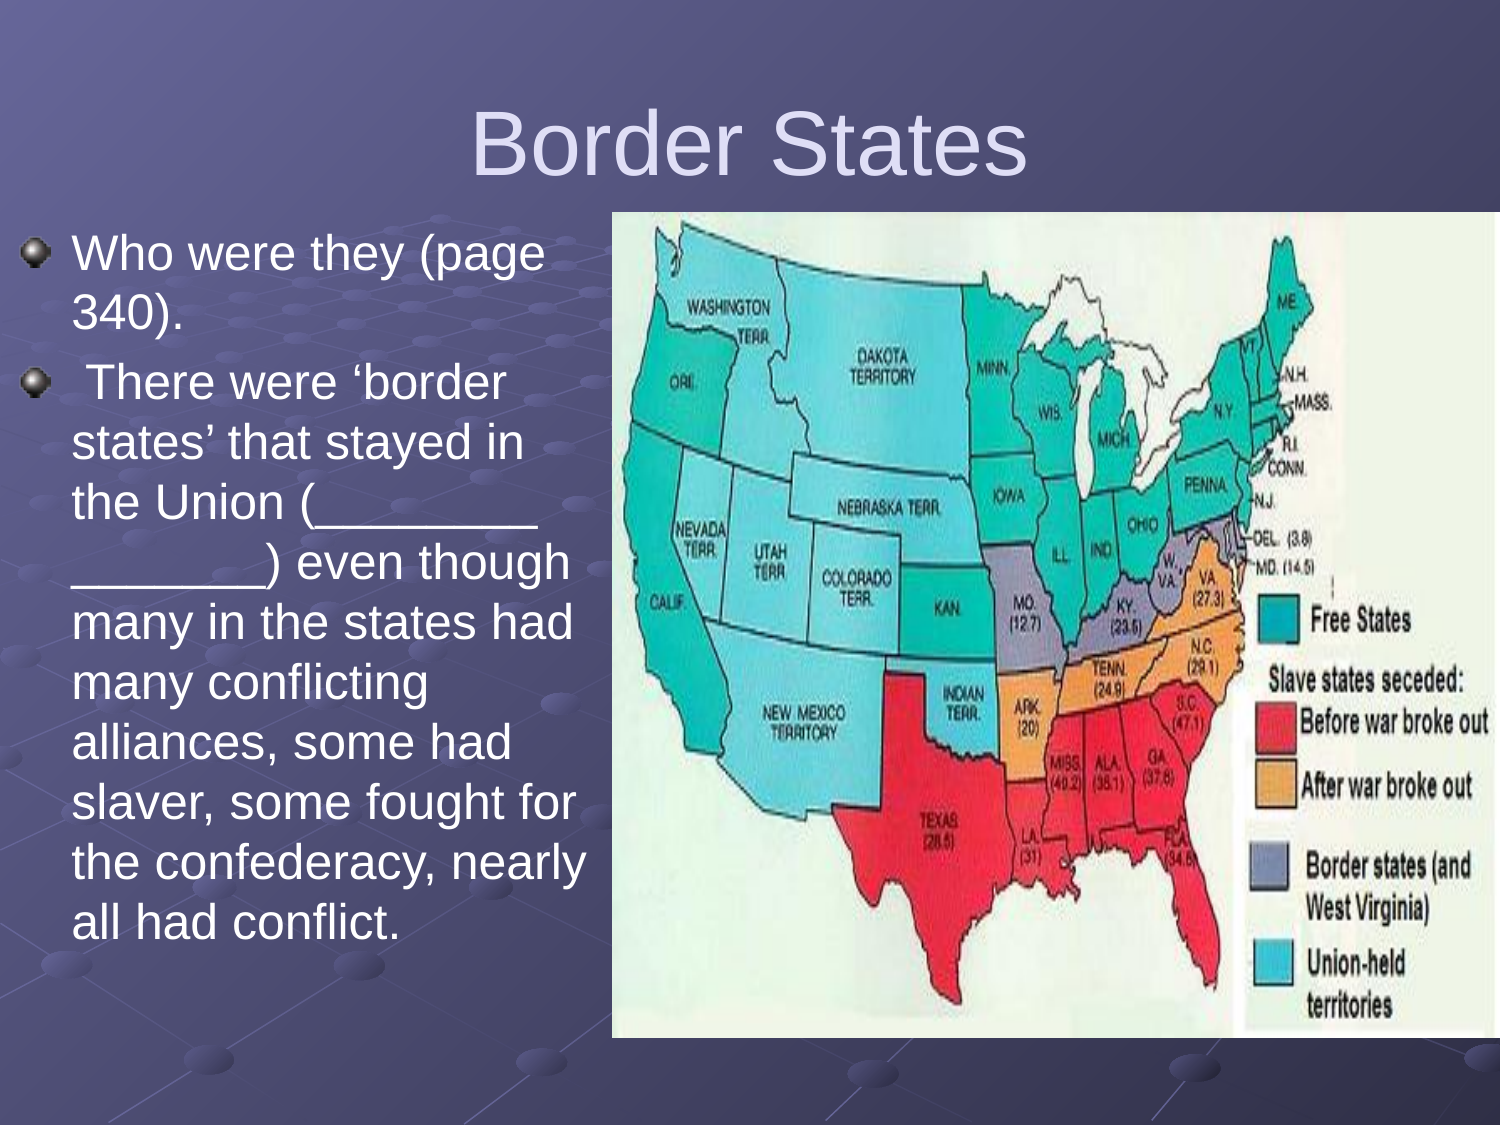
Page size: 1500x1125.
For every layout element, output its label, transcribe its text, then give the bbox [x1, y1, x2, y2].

picture [612, 212, 1500, 1038]
picture [15, 232, 51, 268]
list Who were they (page 340). There were ‘border states’ that stayed in the Union (________ _______) even though many in the states had many conflicting alliances, some had slaver, some fought for the confederacy, nearly all had conflict. [0, 212, 613, 1076]
title Border States [74, 44, 1426, 212]
picture [15, 362, 51, 398]
